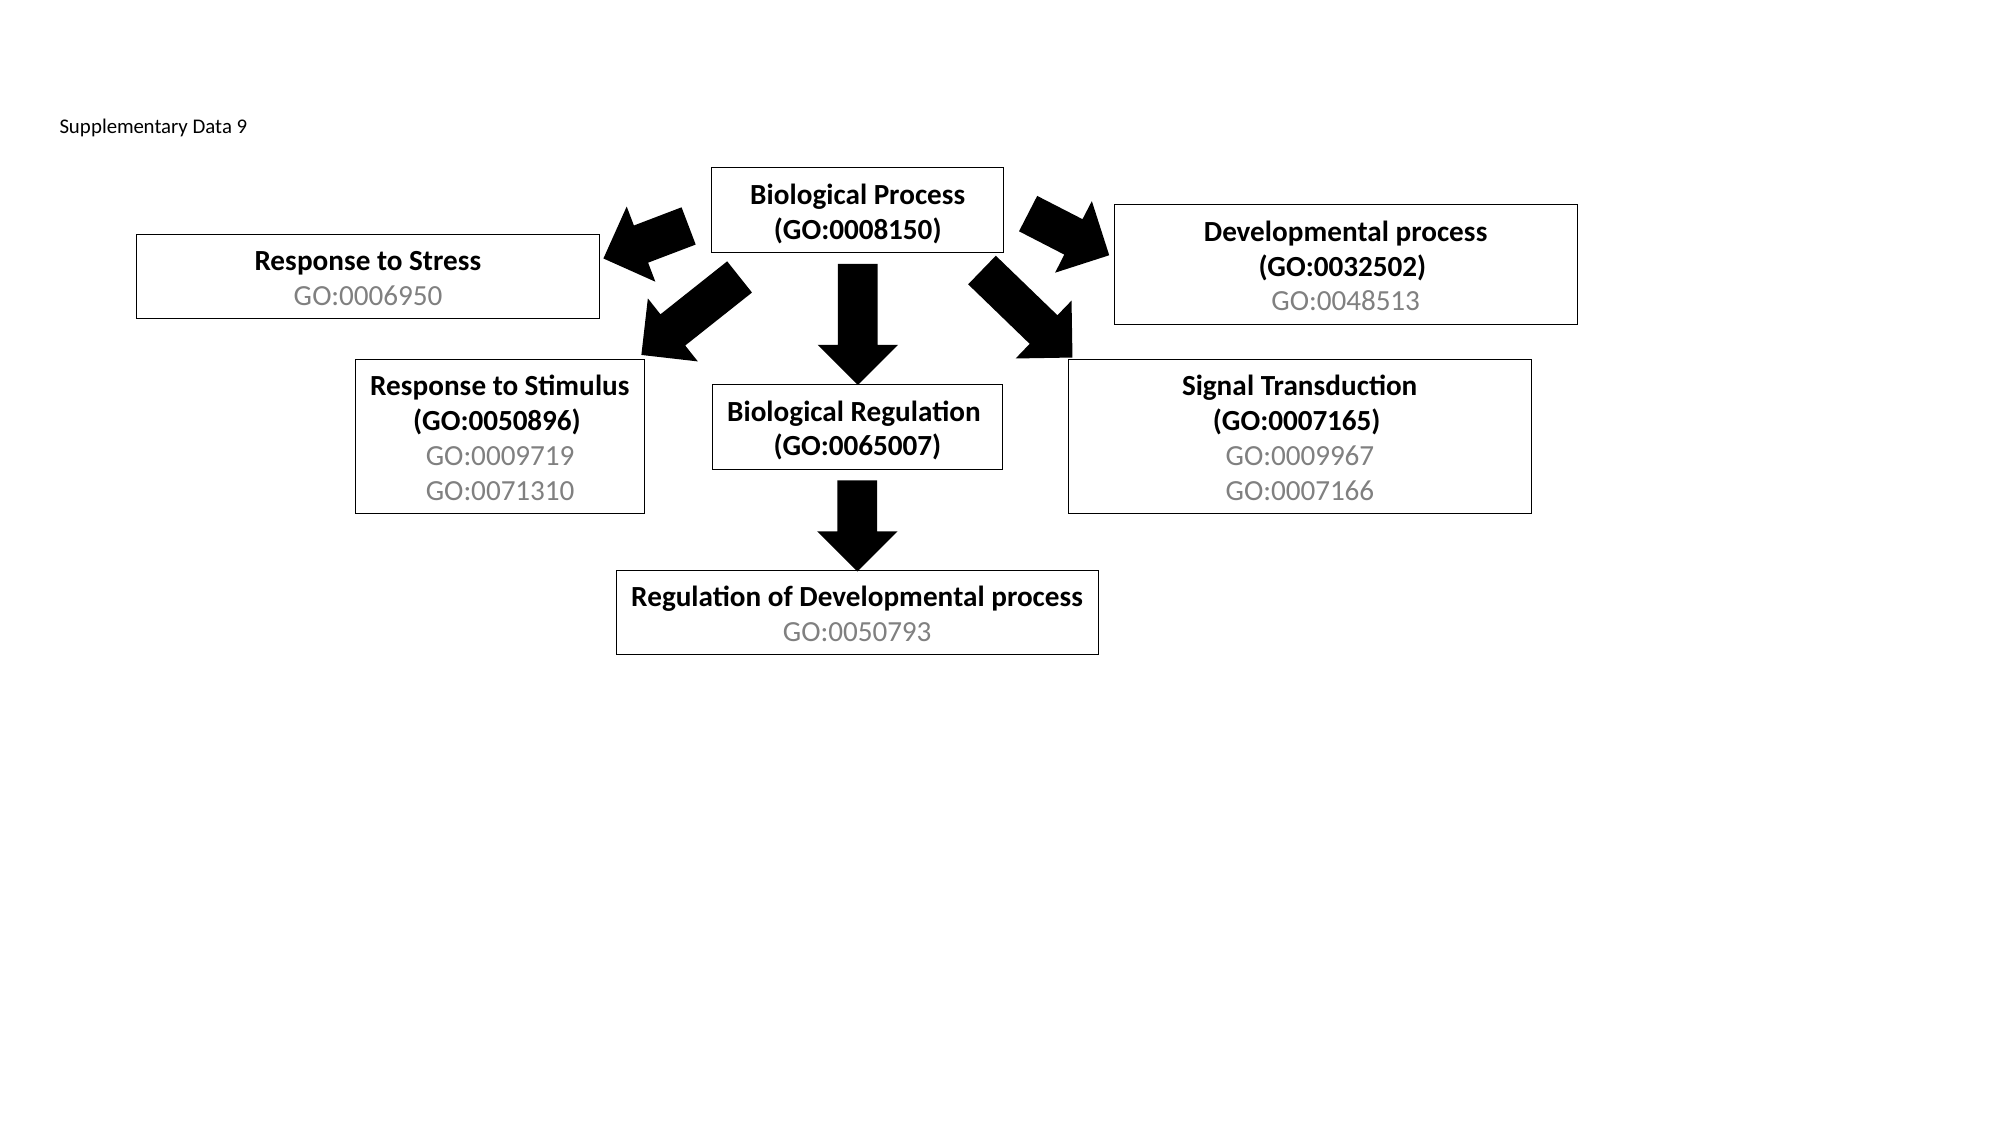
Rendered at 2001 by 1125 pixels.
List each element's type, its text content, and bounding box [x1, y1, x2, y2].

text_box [136, 167, 1578, 656]
text_box Supplementary Data 9 [44, 104, 592, 145]
